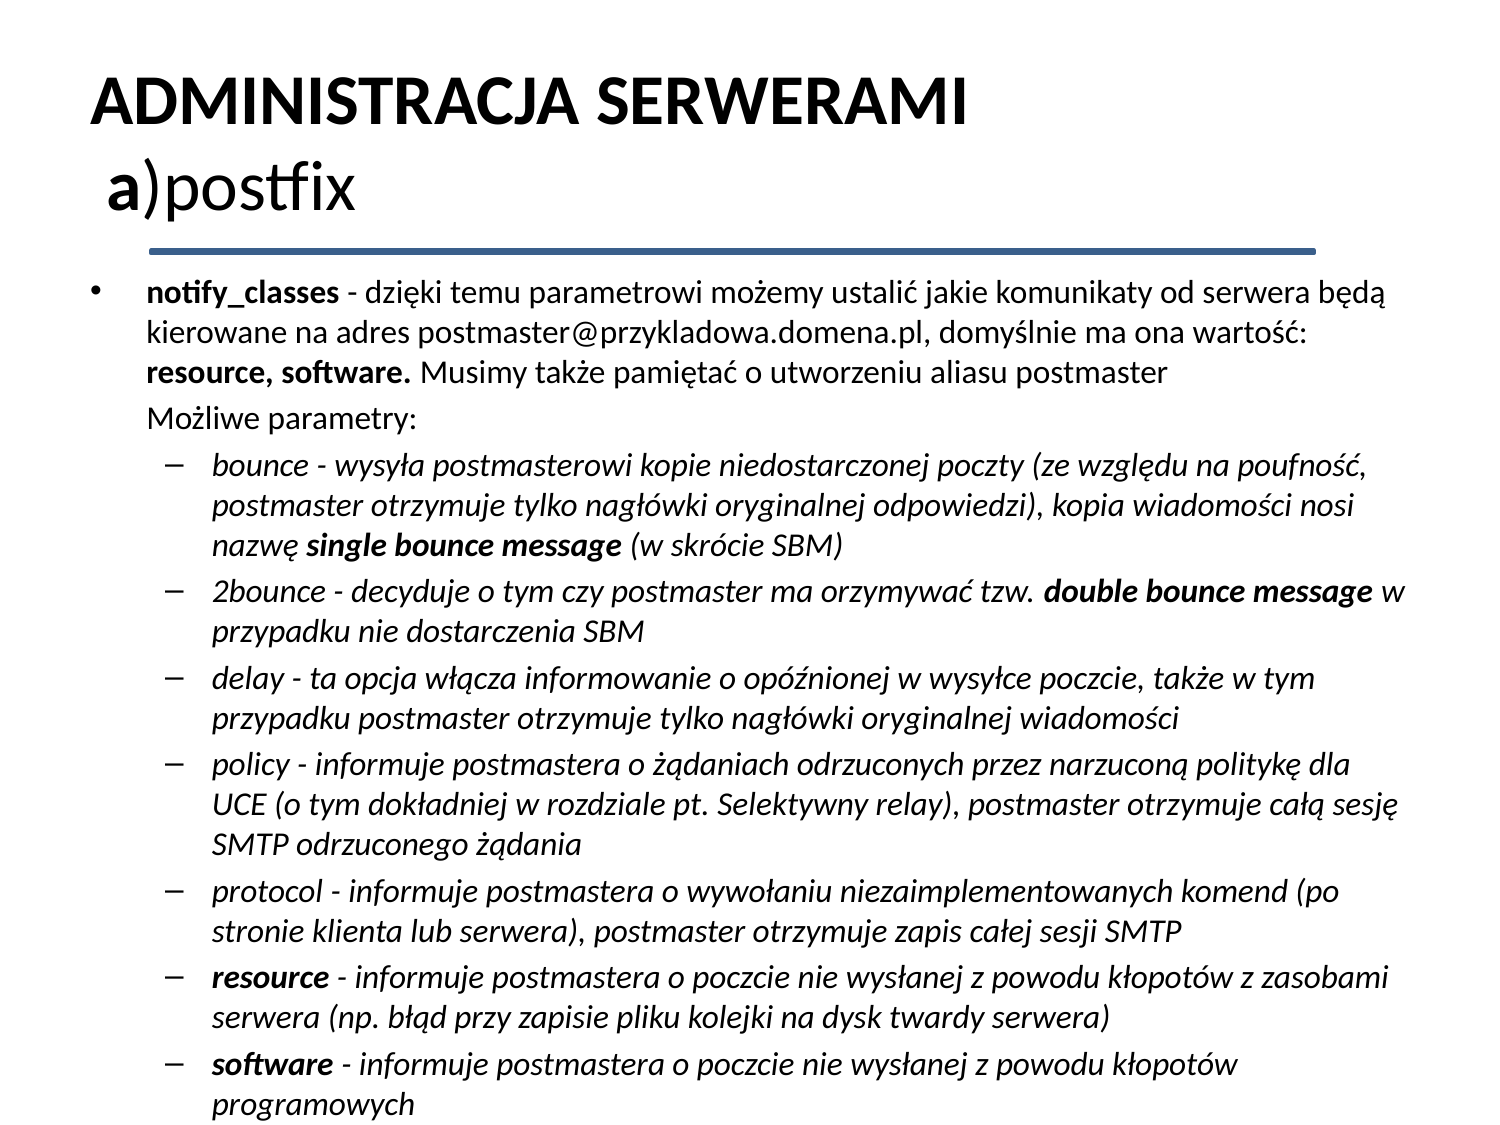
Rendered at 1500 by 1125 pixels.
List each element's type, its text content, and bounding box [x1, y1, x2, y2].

list notify_classes - dzięki temu parametrowi możemy ustalić jakie komunikaty od serwera będą kierowane na adres postmaster@przykladowa.domena.pl, domyślnie ma ona wartość: resource, software. Musimy także pamiętać o utworzeniu aliasu postmaster Możliwe parametry: bounce - wysyła postmasterowi kopie niedostarczonej poczty (ze względu na poufność, postmaster otrzymuje tylko nagłówki oryginalnej odpowiedzi), kopia wiadomości nosi nazwę single bounce message (w skrócie SBM) 2bounce - decyduje o tym czy postmaster ma orzymywać tzw. double bounce message w przypadku nie dostarczenia SBM delay - ta opcja włącza informowanie o opóźnionej w wysyłce poczcie, także w tym przypadku postmaster otrzymuje tylko nagłówki oryginalnej wiadomości policy - informuje postmastera o żądaniach odrzuconych przez narzuconą politykę dla UCE (o tym dokładniej w rozdziale pt. Selektywny relay), postmaster otrzymuje całą sesję SMTP odrzuconego żądania protocol - informuje postmastera o wywołaniu niezaimplementowanych komend (po stronie klienta lub serwera), postmaster otrzymuje zapis całej sesji SMTP resource - informuje postmastera o poczcie nie wysłanej z powodu kłopotów z zasobami serwera (np. błąd przy zapisie pliku kolejki na dysk twardy serwera) software - informuje postmastera o poczcie nie wysłanej z powodu kłopotów programowych [75, 262, 1425, 1125]
text_box [149, 248, 1316, 255]
title ADMINISTRACJA SERWERAMI a)postfix [75, 45, 1425, 233]
